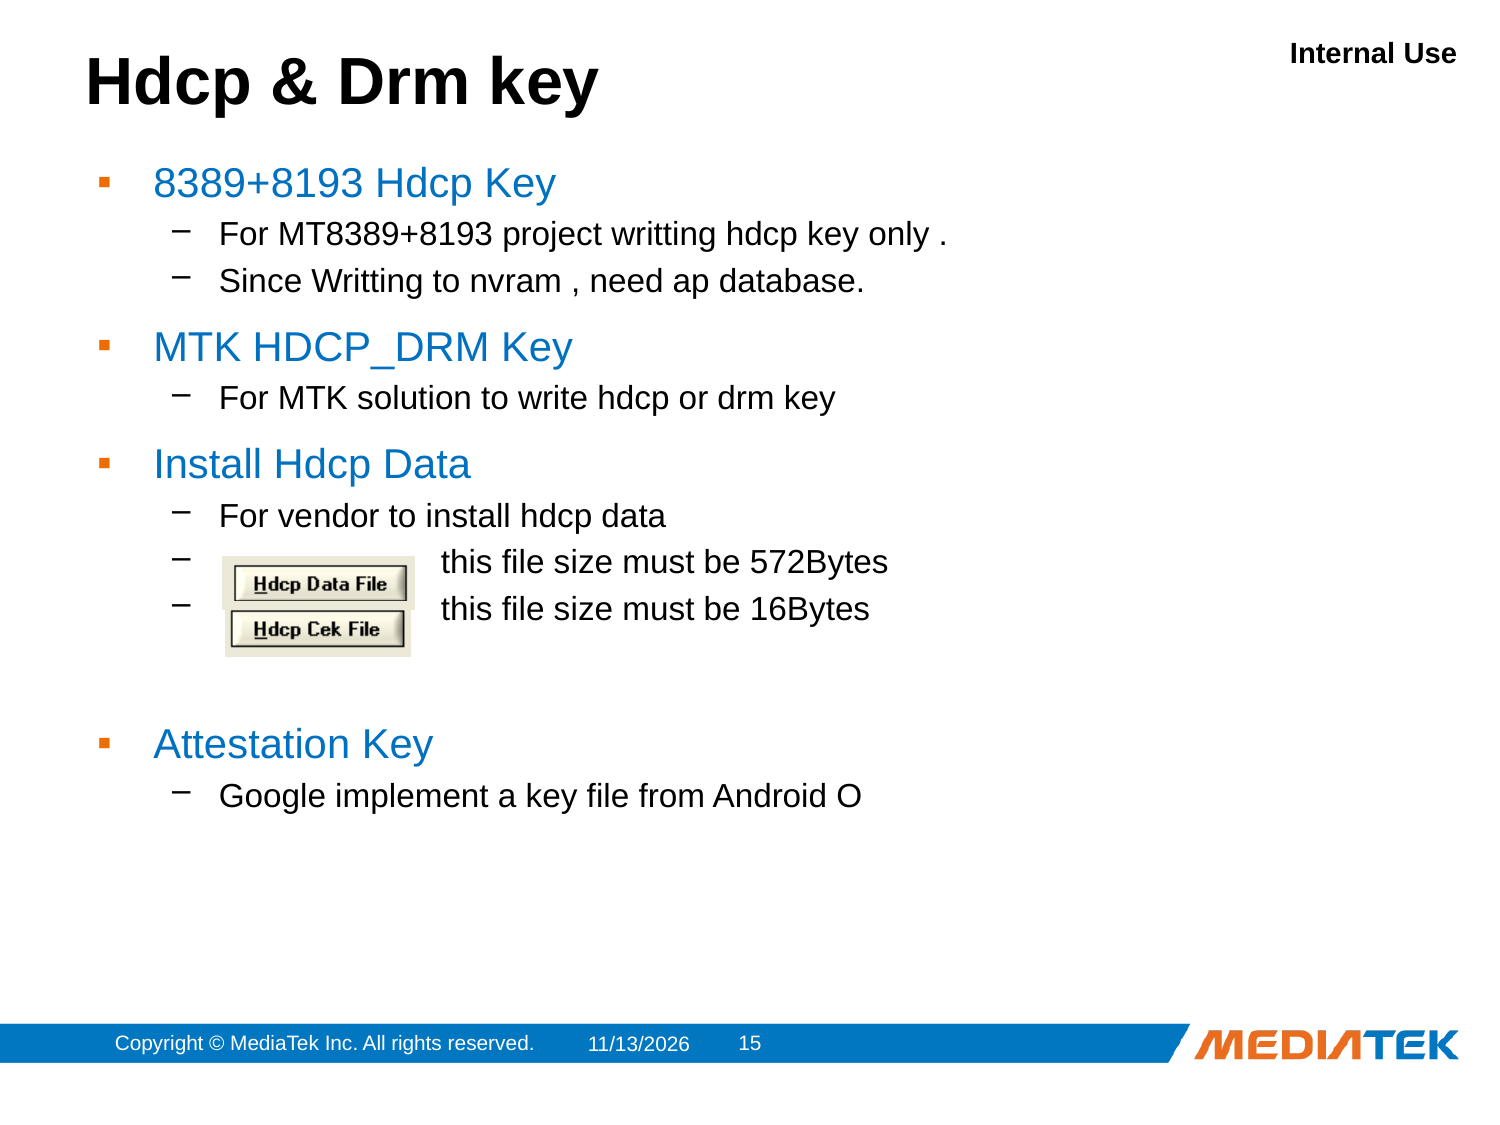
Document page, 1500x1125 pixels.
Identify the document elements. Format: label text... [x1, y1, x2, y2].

picture [222, 555, 415, 657]
footer Copyright © MediaTek Inc. All rights reserved. [99, 1022, 573, 1090]
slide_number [573, 1022, 711, 1090]
slide_number 14 [711, 1022, 789, 1090]
title Hdcp & Drm key [70, 23, 1442, 132]
picture [789, 1023, 1459, 1063]
picture [0, 1023, 99, 1063]
list 8389+8193 Hdcp Key For MT8389+8193 project writting hdcp key only . Since Writting to nvram , need ap database. MTK HDCP_DRM Key For MTK solution to write hdcp or drm key Install Hdcp Data For vendor to install hdcp data this file size must be 572Bytes this file size must be 16Bytes Attestation Key Google implement a key file from Android O [81, 147, 1454, 1009]
